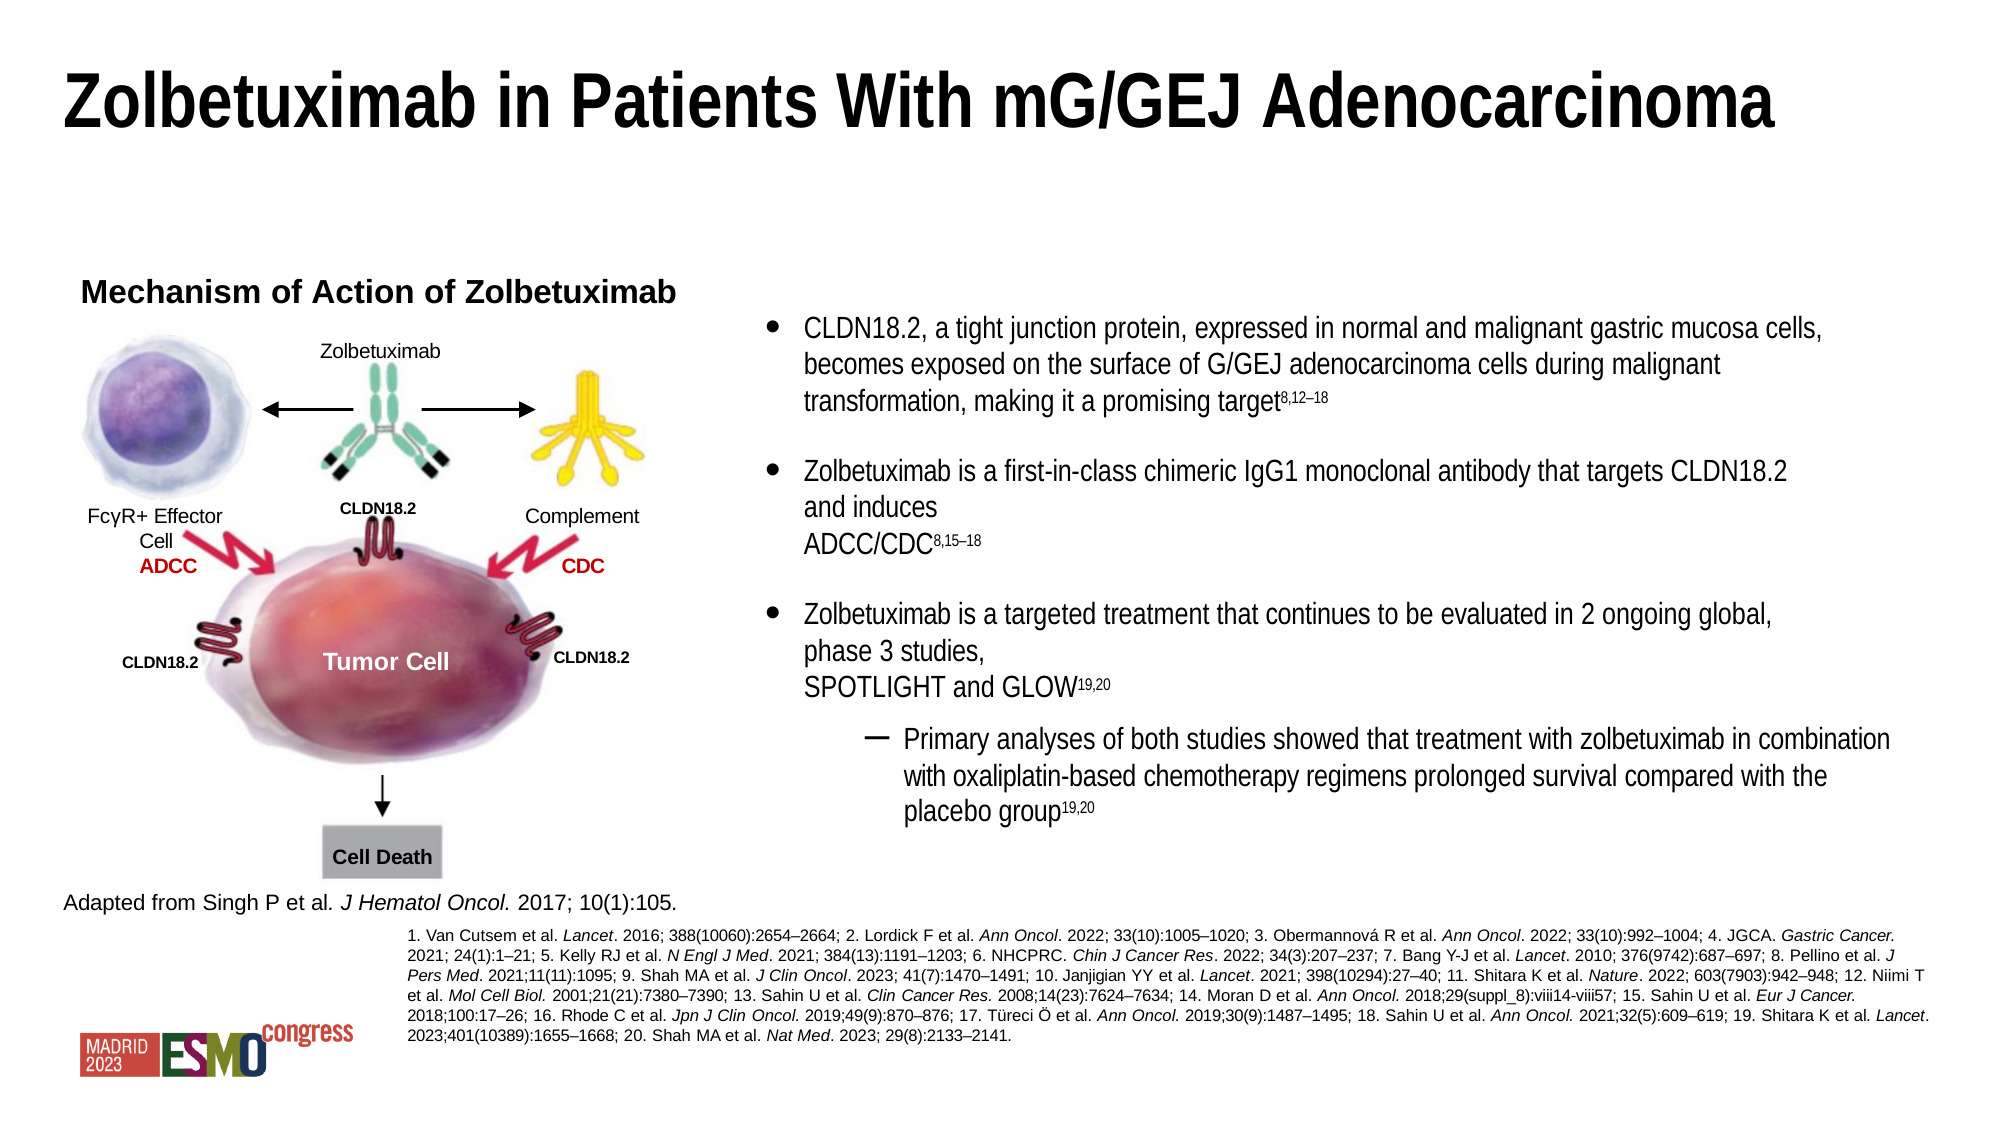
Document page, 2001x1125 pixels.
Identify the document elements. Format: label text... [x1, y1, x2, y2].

text_box Cell Death Adapted from Singh P et al. J Hematol Oncol. 2017; 10(1):105. [60, 841, 688, 915]
text_box CLDN18.2, a tight junction protein, expressed in normal and malignant gastric mucosa cells, becomes exposed on the surface of G/GEJ adenocarcinoma cells during malignant transformation, making it a promising target8,12–18 Zolbetuximab is a first-in-class chimeric IgG1 monoclonal antibody that targets CLDN18.2 and induces ADCC/CDC8,15–18 Zolbetuximab is a targeted treatment that continues to be evaluated in 2 ongoing global, phase 3 studies, SPOTLIGHT and GLOW19,20 – Primary analyses of both studies showed that treatment with zolbetuximab in combination with oxaliplatin-based chemotherapy regimens prolonged survival compared with the placebo group19,20 [748, 304, 1911, 828]
picture [80, 1024, 353, 1077]
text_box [261, 401, 537, 819]
title Zolbetuximab in Patients With mG/GEJ Adenocarcinoma [60, 47, 1976, 256]
text_box 1. Van Cutsem et al. Lancet. 2016; 388(10060):2654–2664; 2. Lordick F et al. Ann Oncol. 2022; 33(10):1005–1020; 3. Obermannová R et al. Ann Oncol. 2022; 33(10):992–1004; 4. JGCA. Gastric Cancer. 2021; 24(1):1–21; 5. Kelly RJ et al. N Engl J Med. 2021; 384(13):1191–1203; 6. NHCPRC. Chin J Cancer Res. 2022; 34(3):207–237; 7. Bang Y-J et al. Lancet. 2010; 376(9742):687–697; 8. Pellino et al. J Pers Med. 2021;11(11):1095; 9. Shah MA et al. J Clin Oncol. 2023; 41(7):1470–1491; 10. Janjigian YY et al. Lancet. 2021; 398(10294):27–40; 11. Shitara K et al. Nature. 2022; 603(7903):942–948; 12. Niimi T et al. Mol Cell Biol. 2001;21(21):7380–7390; 13. Sahin U et al. Clin Cancer Res. 2008;14(23):7624–7634; 14. Moran D et al. Ann Oncol. 2018;29(suppl_8):viii14-viii57; 15. Sahin U et al. Eur J Cancer. 2018;100:17–26; 16. Rhode C et al. Jpn J Clin Oncol. 2019;49(9):870–876; 17. Türeci Ö et al. Ann Oncol. 2019;30(9):1487–1495; 18. Sahin U et al. Ann Oncol. 2021;32(5):609–619; 19. Shitara K et al. Lancet. 2023;401(10389):1655–1668; 20. Shah MA et al. Nat Med. 2023; 29(8):2133–2141. [404, 921, 1952, 1045]
picture [76, 329, 647, 887]
text_box Mechanism of Action of Zolbetuximab [77, 267, 685, 310]
